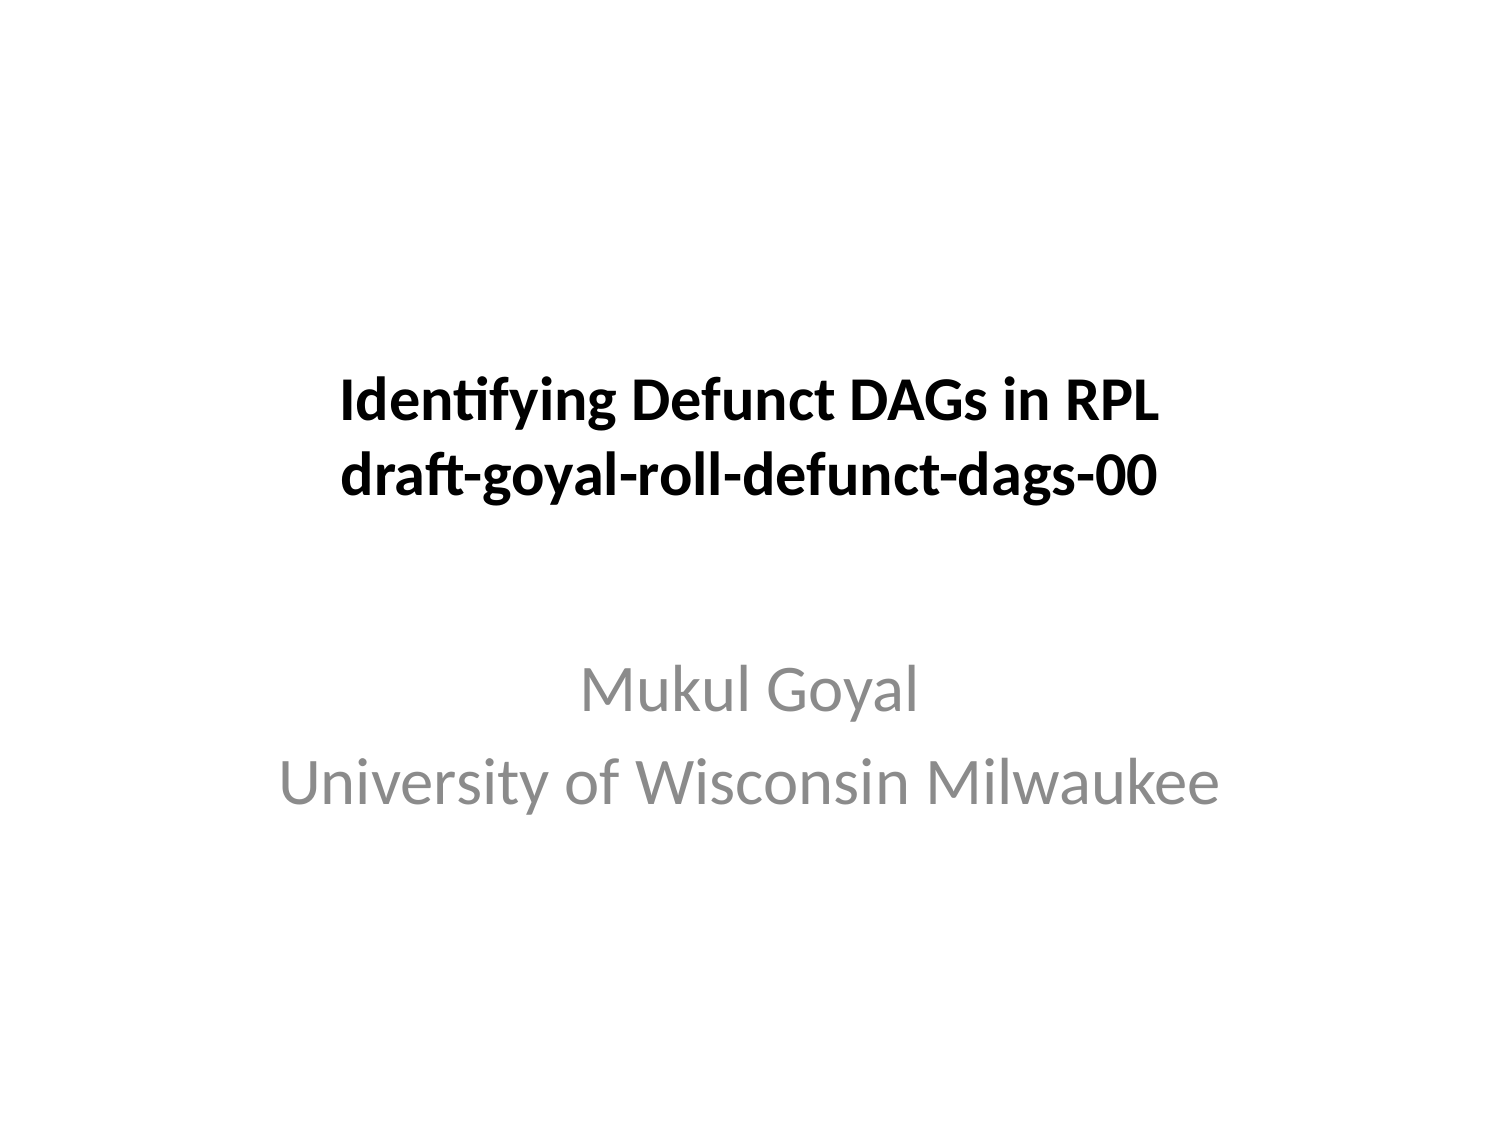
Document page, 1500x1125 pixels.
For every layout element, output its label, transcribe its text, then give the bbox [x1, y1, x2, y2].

subtitle Mukul Goyal University of Wisconsin Milwaukee [225, 637, 1275, 925]
title Identifying Defunct DAGs in RPL draft-goyal-roll-defunct-dags-00 [112, 349, 1388, 591]
